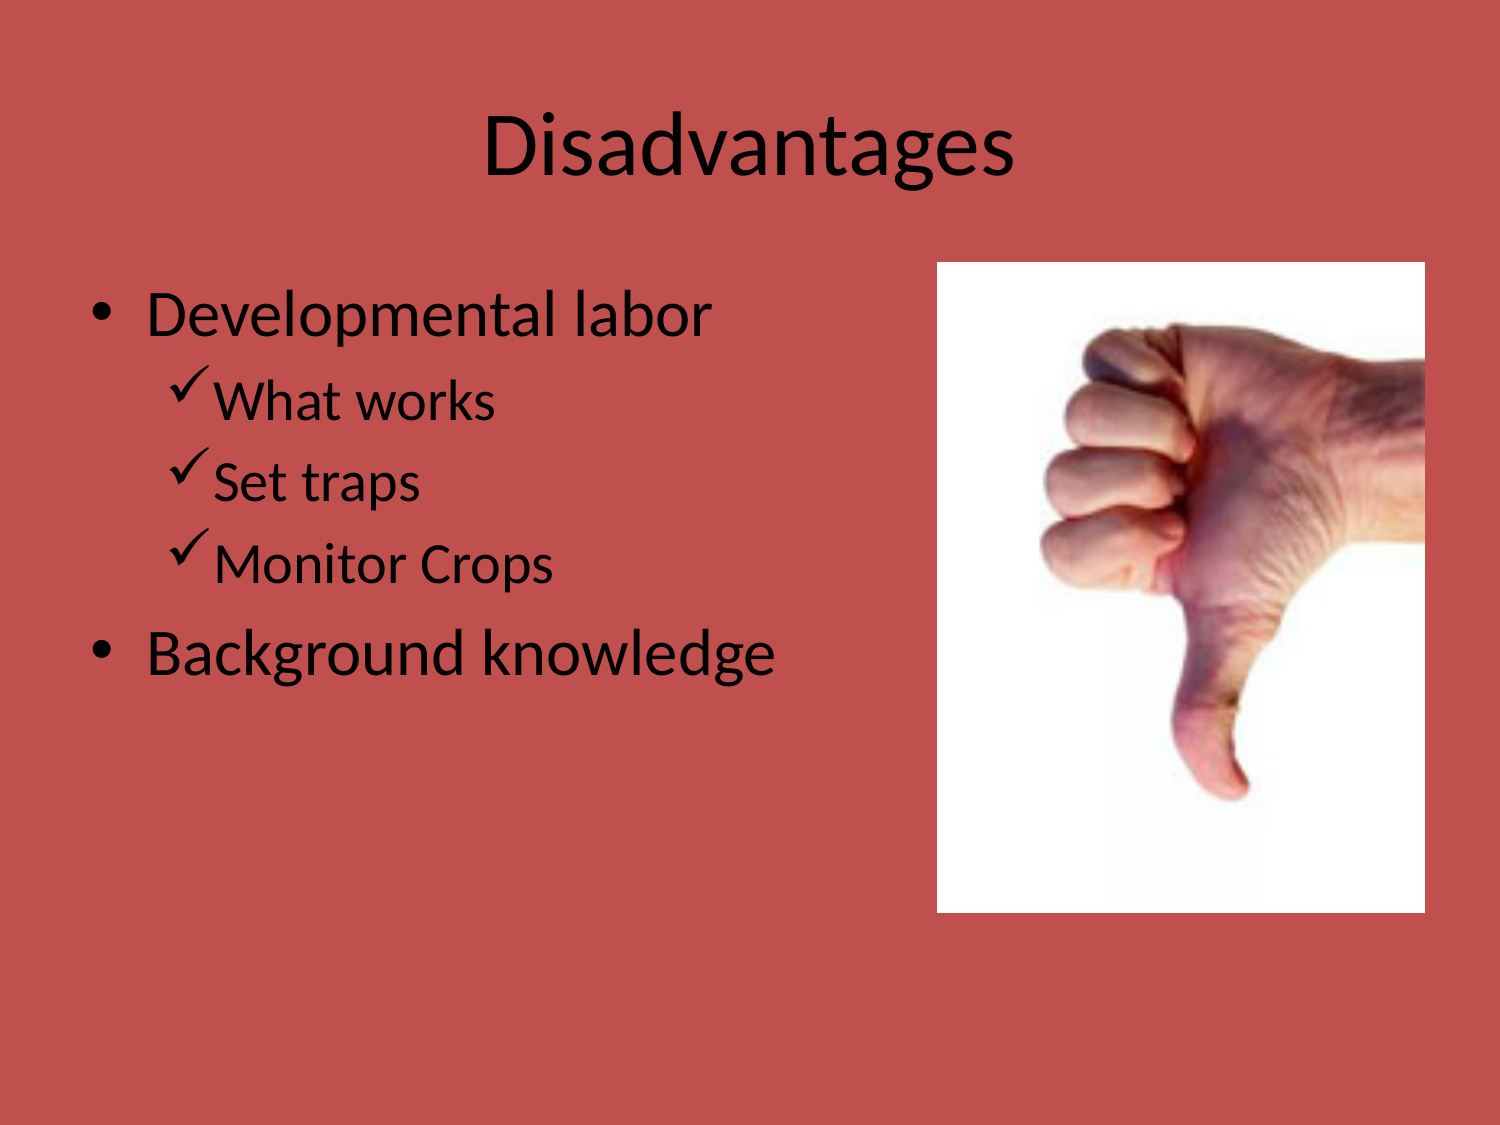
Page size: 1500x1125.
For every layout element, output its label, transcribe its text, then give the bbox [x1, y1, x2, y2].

title Disadvantages [75, 45, 1425, 233]
picture [937, 262, 1426, 913]
list Developmental labor What works Set traps Monitor Crops Background knowledge [75, 262, 1425, 1005]
